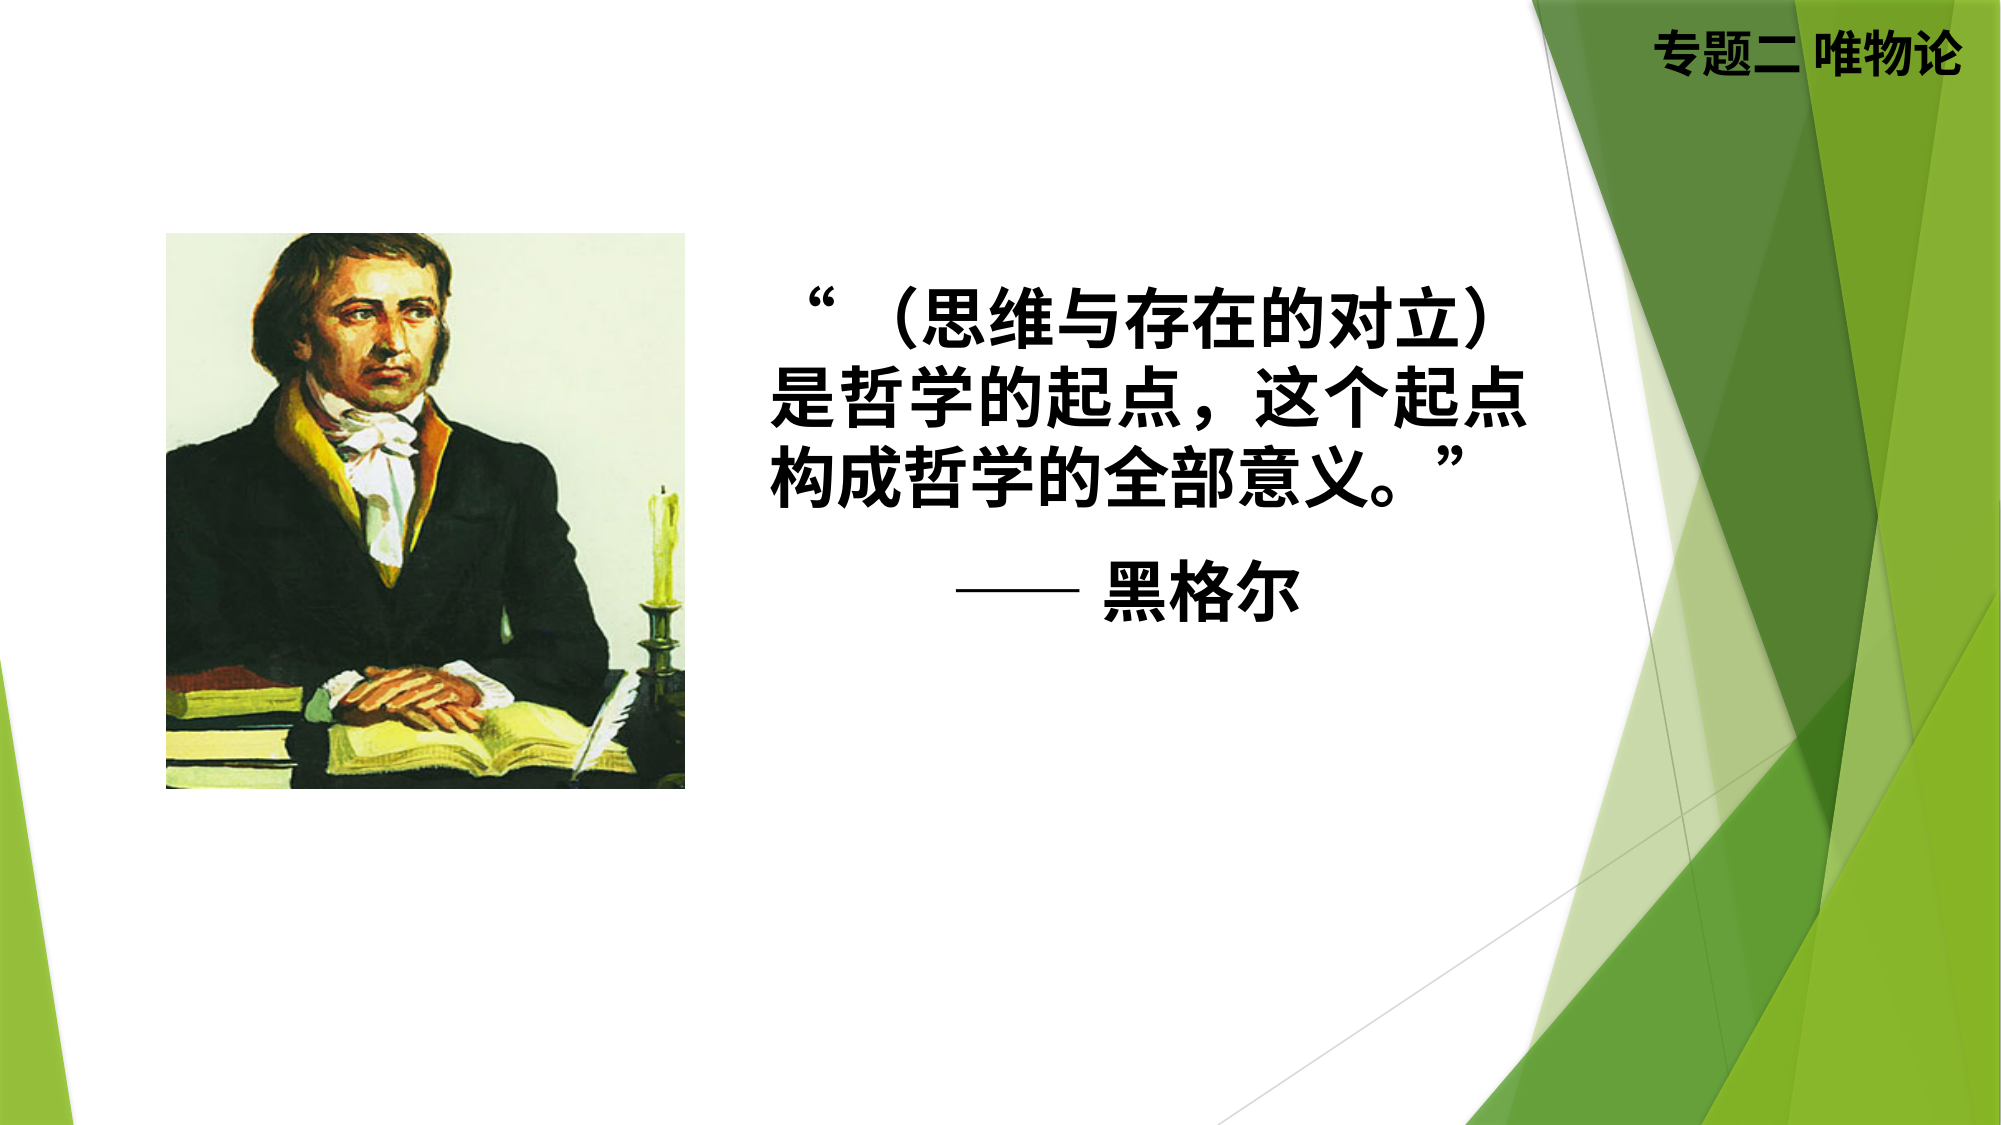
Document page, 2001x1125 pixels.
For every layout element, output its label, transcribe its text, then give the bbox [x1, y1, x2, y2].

picture [165, 232, 686, 789]
text_box “（思维与存在的对立）是哲学的起点，这个起点构成哲学的全部意义。” ——黑格尔 [754, 268, 1545, 637]
